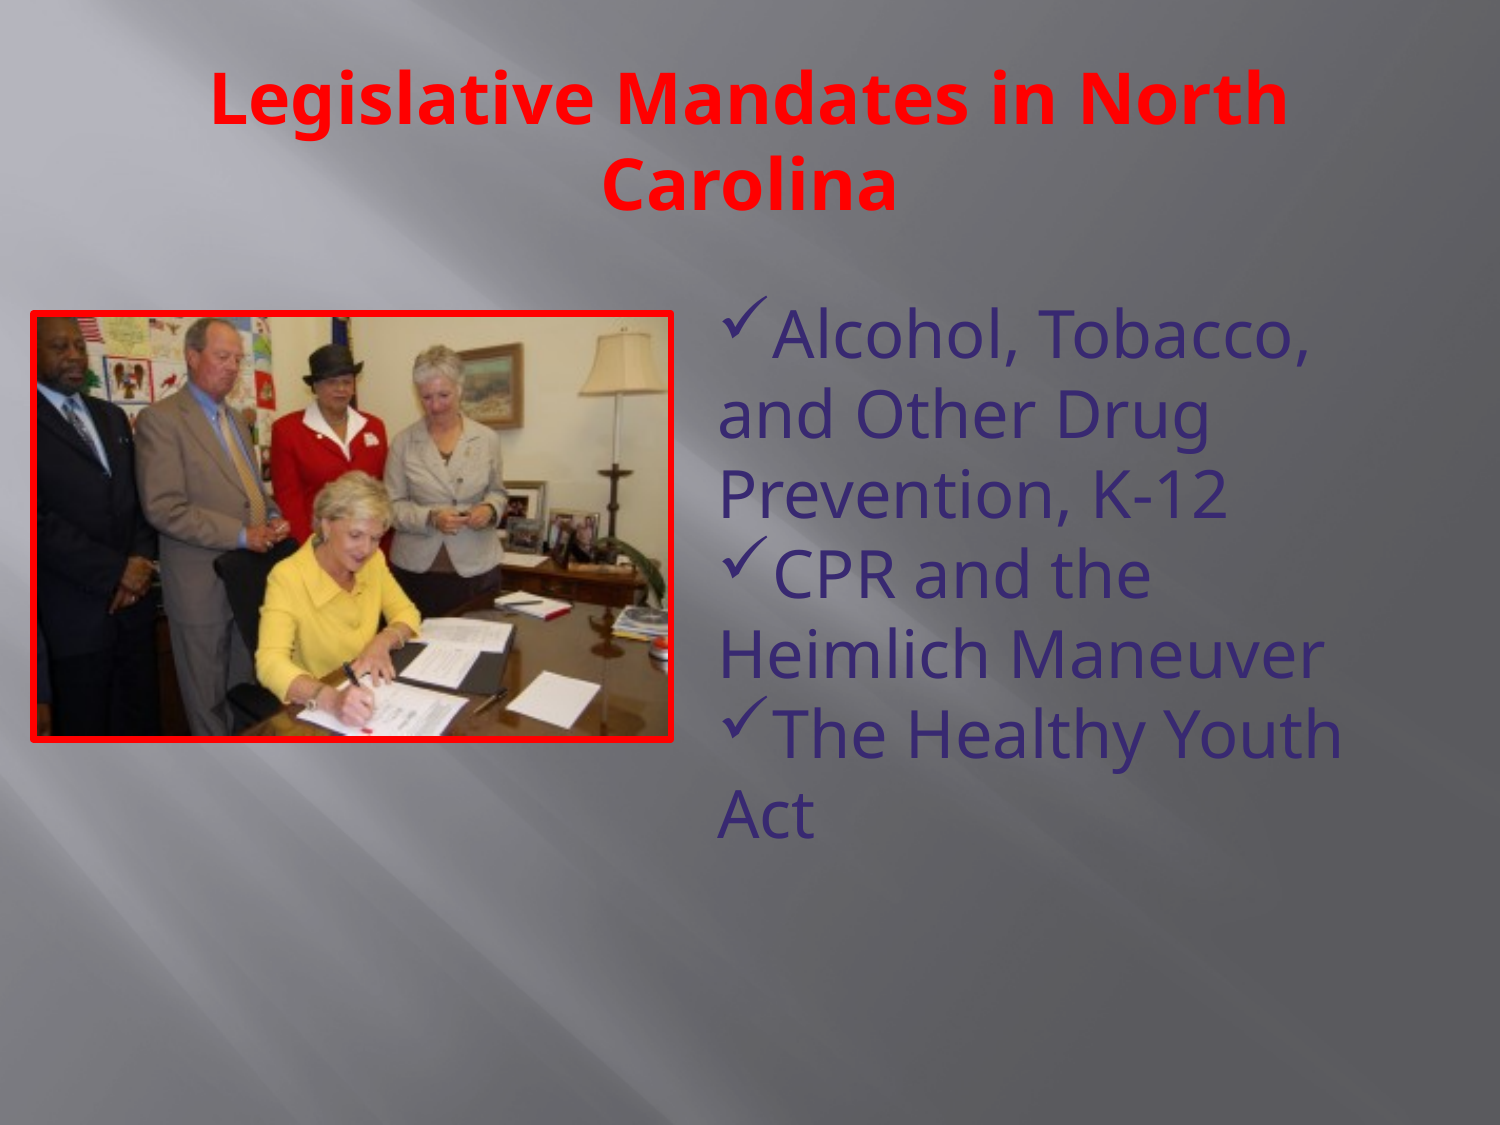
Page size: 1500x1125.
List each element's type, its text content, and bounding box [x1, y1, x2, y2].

picture [36, 316, 668, 736]
title Legislative Mandates in North Carolina [75, 45, 1425, 233]
text_box Alcohol, Tobacco, and Other Drug Prevention, K-12 CPR and the Heimlich Maneuver The Healthy Youth Act [702, 284, 1458, 859]
